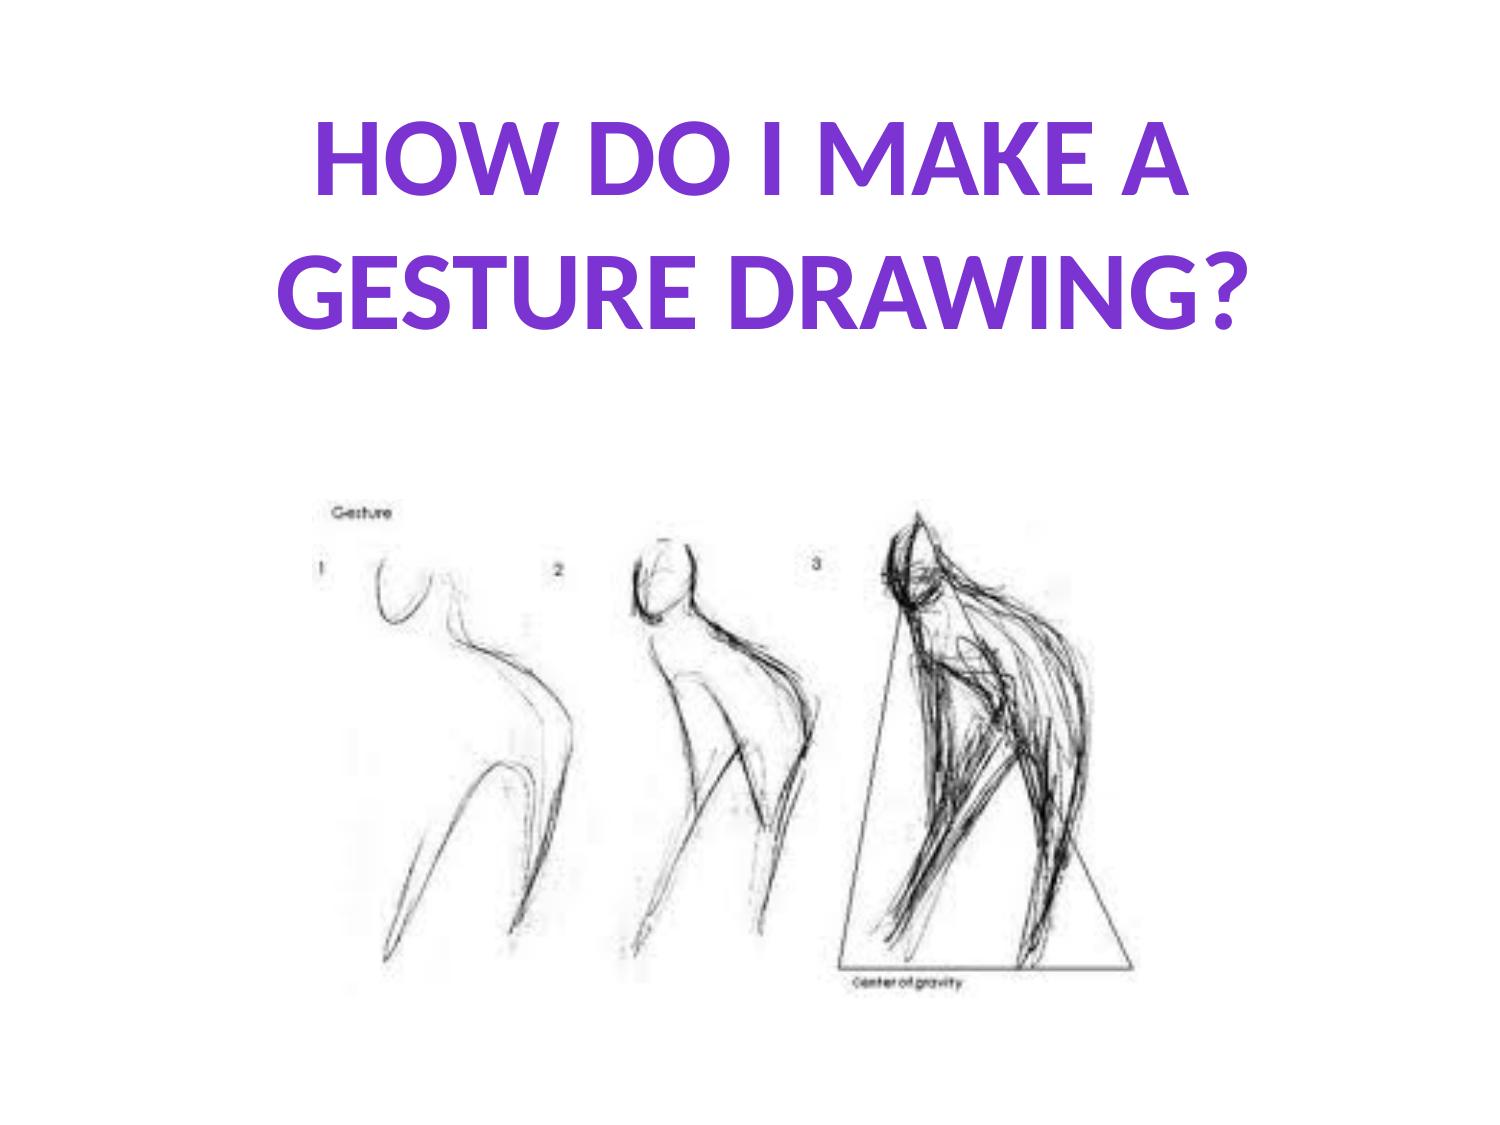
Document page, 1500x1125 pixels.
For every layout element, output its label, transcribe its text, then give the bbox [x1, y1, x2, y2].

picture [312, 499, 1147, 998]
text_box How do I make A gesture drawing? [259, 74, 1269, 360]
